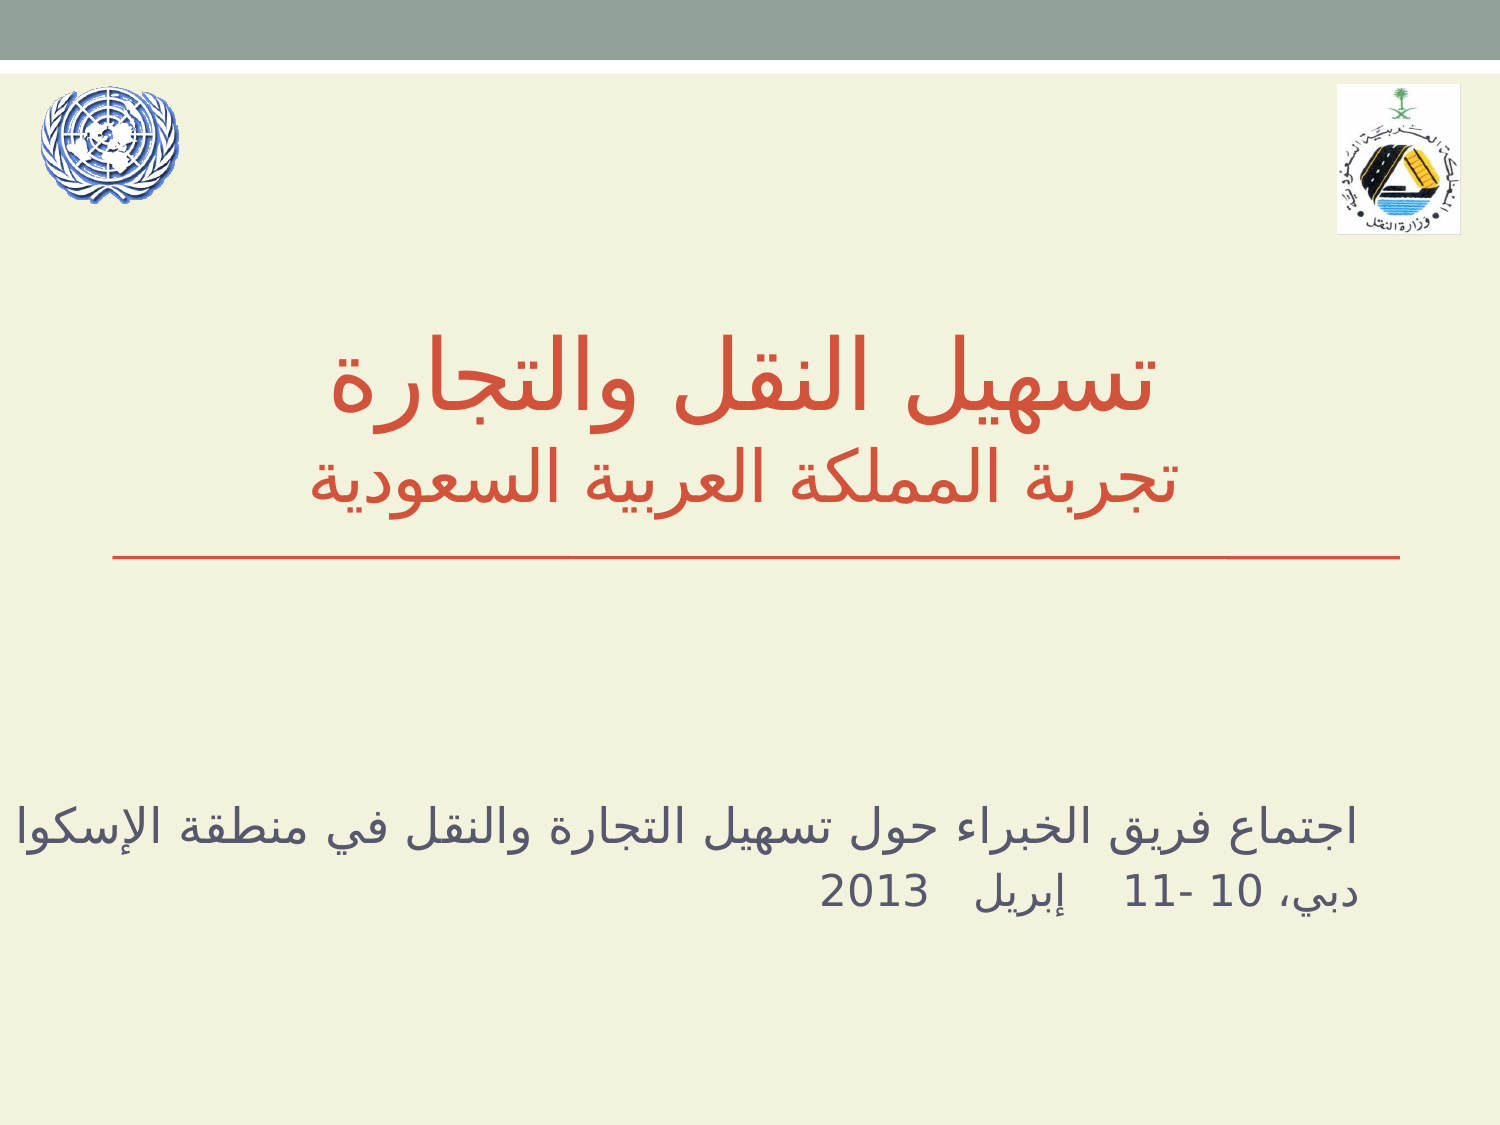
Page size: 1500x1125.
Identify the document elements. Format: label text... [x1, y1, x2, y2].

subtitle اجتماع فريق الخبراء حول تسهيل التجارة والنقل في منطقة الإسكوا دبي، 10 -11 إبريل 2013 [0, 787, 1375, 985]
title تسهيل النقل والتجارة تجربة المملكة العربية السعودية [225, 299, 1263, 525]
picture [37, 84, 180, 206]
picture [1337, 84, 1461, 236]
